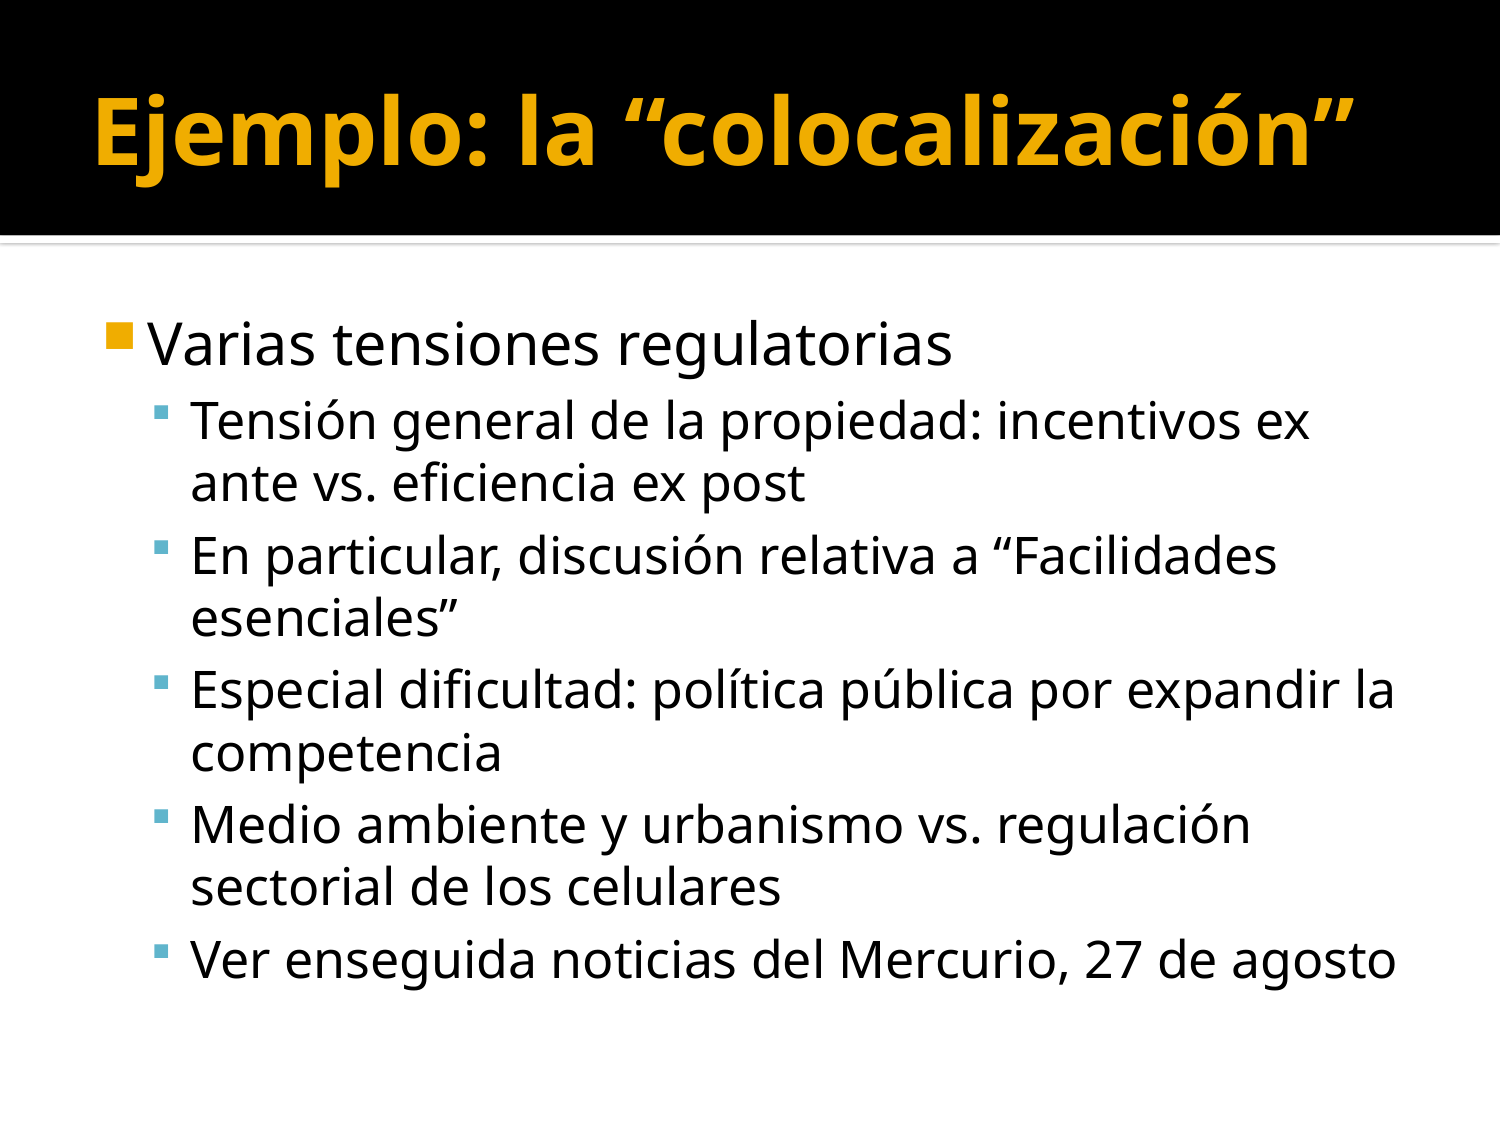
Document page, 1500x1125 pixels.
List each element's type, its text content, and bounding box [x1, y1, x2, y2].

title Ejemplo: la “colocalización” [75, 25, 1425, 231]
list Varias tensiones regulatorias Tensión general de la propiedad: incentivos ex ante vs. eficiencia ex post En particular, discusión relativa a “Facilidades esenciales” Especial dificultad: política pública por expandir la competencia Medio ambiente y urbanismo vs. regulación sectorial de los celulares Ver enseguida noticias del Mercurio, 27 de agosto [75, 291, 1425, 1050]
